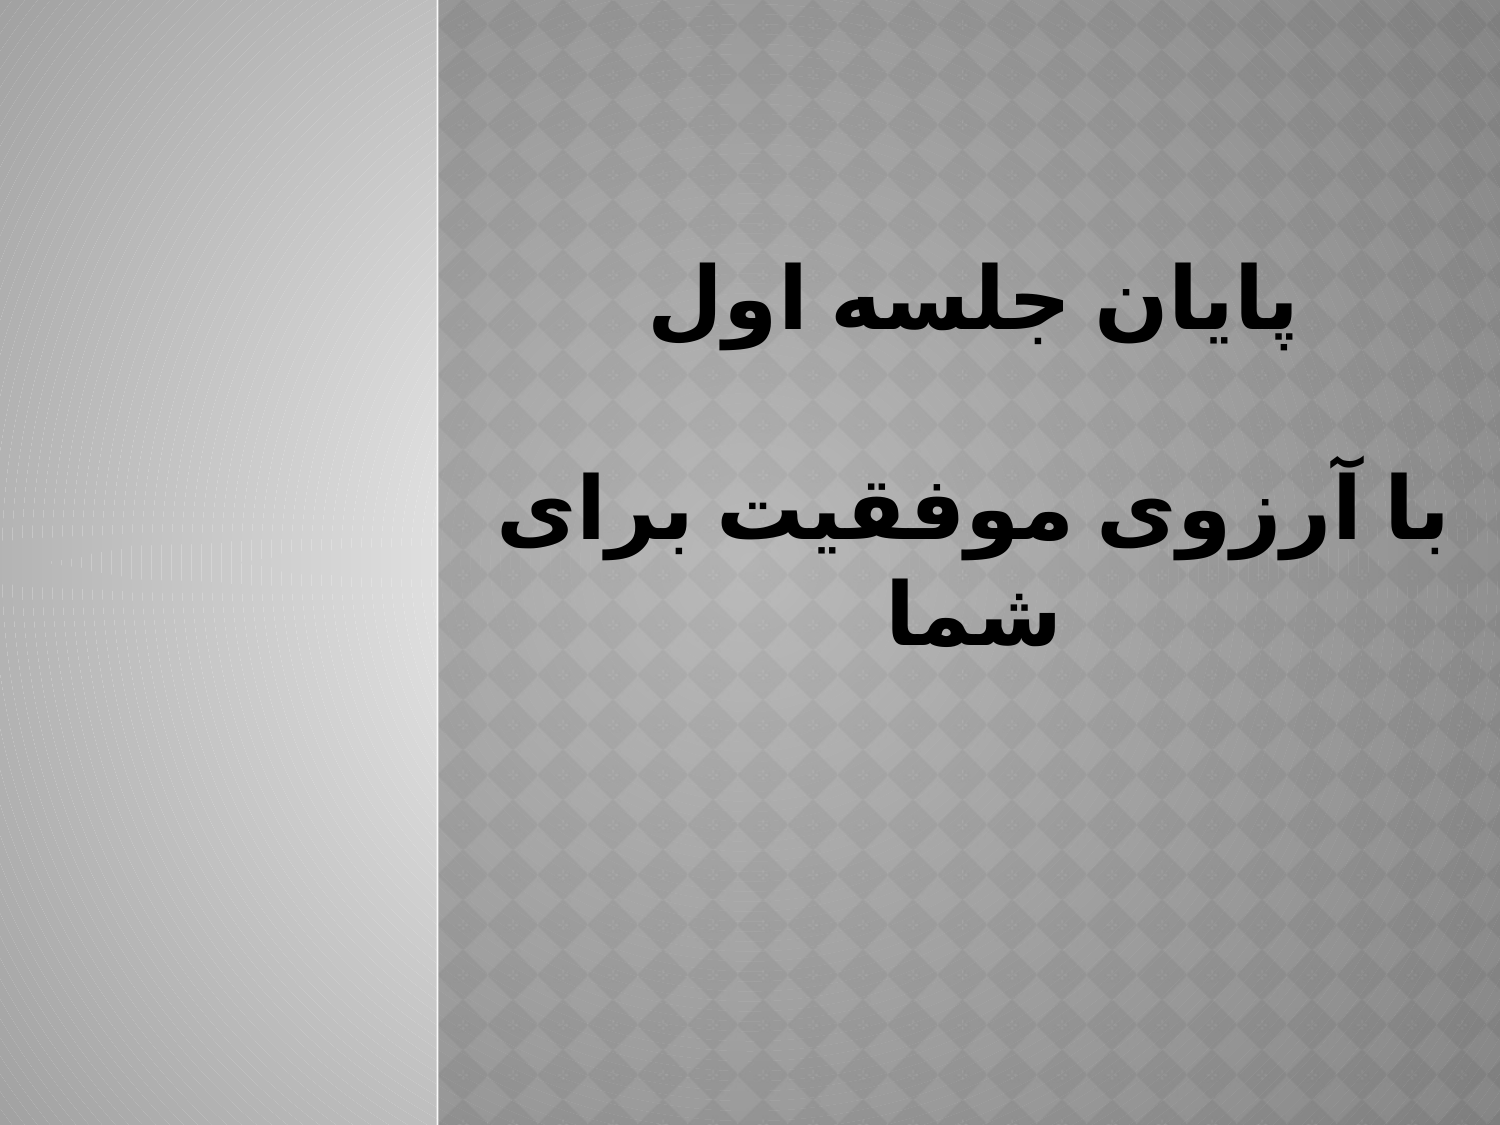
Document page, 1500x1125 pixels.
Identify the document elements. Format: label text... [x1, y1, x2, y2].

title پایان جلسه اول با آرزوی موفقیت برای شما [447, 191, 1500, 663]
